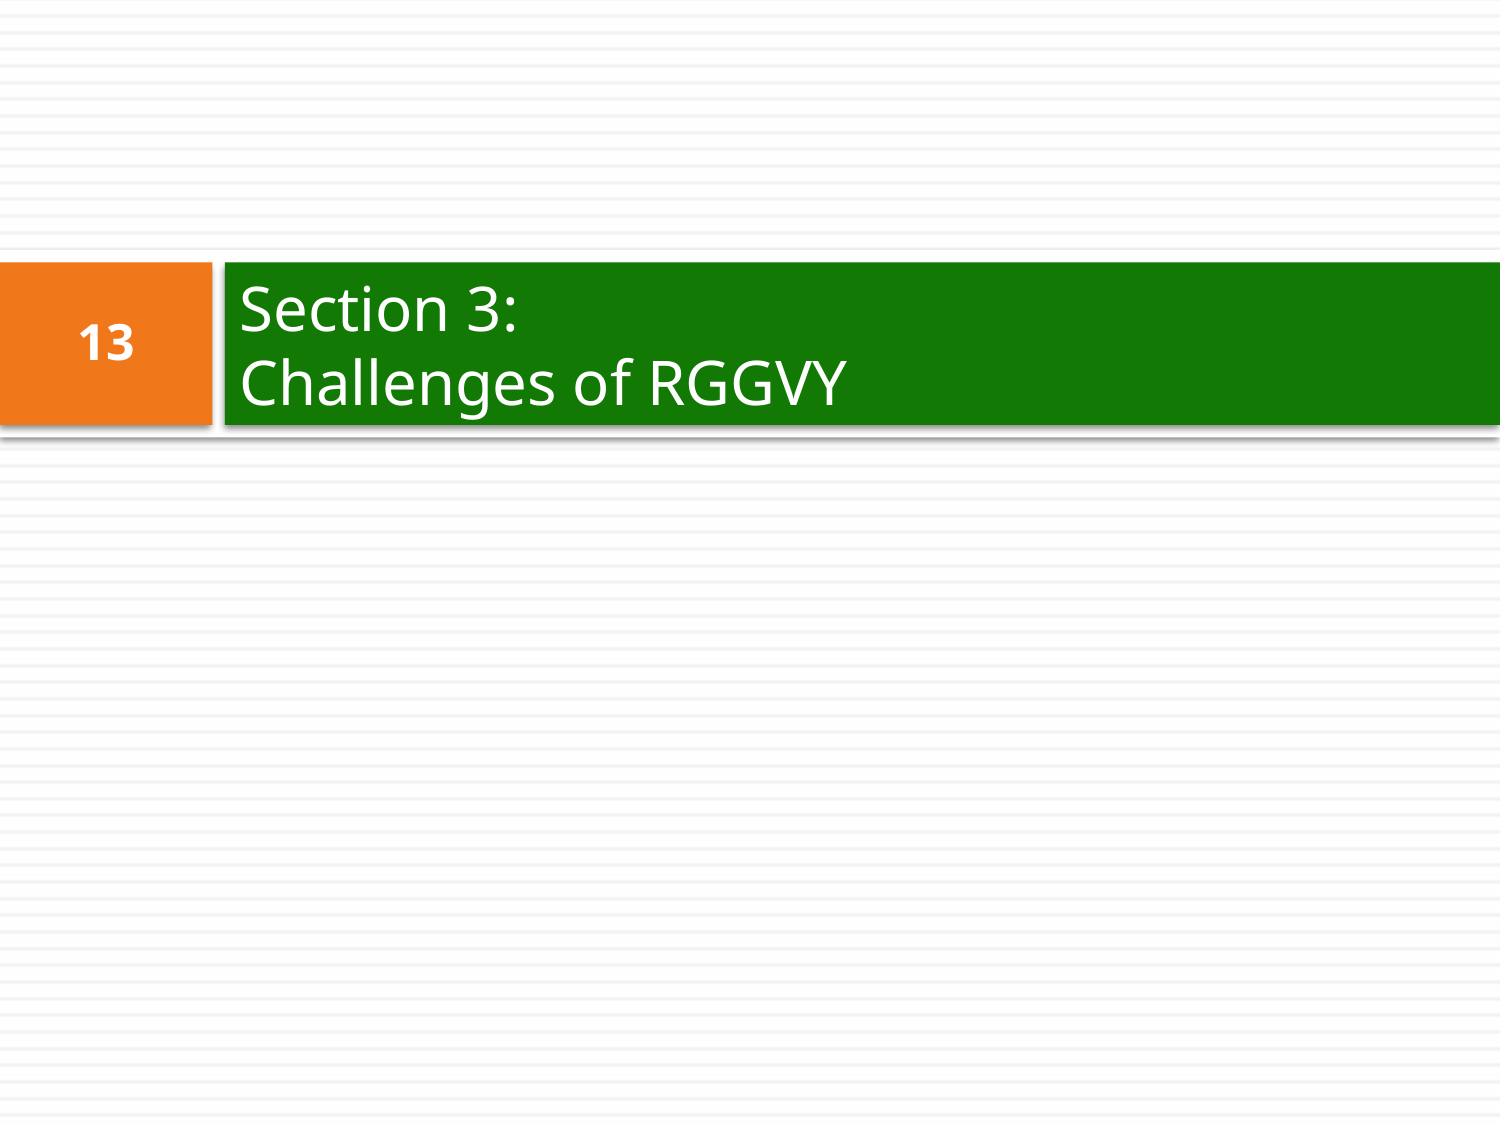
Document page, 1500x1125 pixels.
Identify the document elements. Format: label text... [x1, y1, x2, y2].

title Section 3: Challenges of RGGVY [225, 262, 1475, 425]
slide_number 13 [0, 287, 213, 403]
